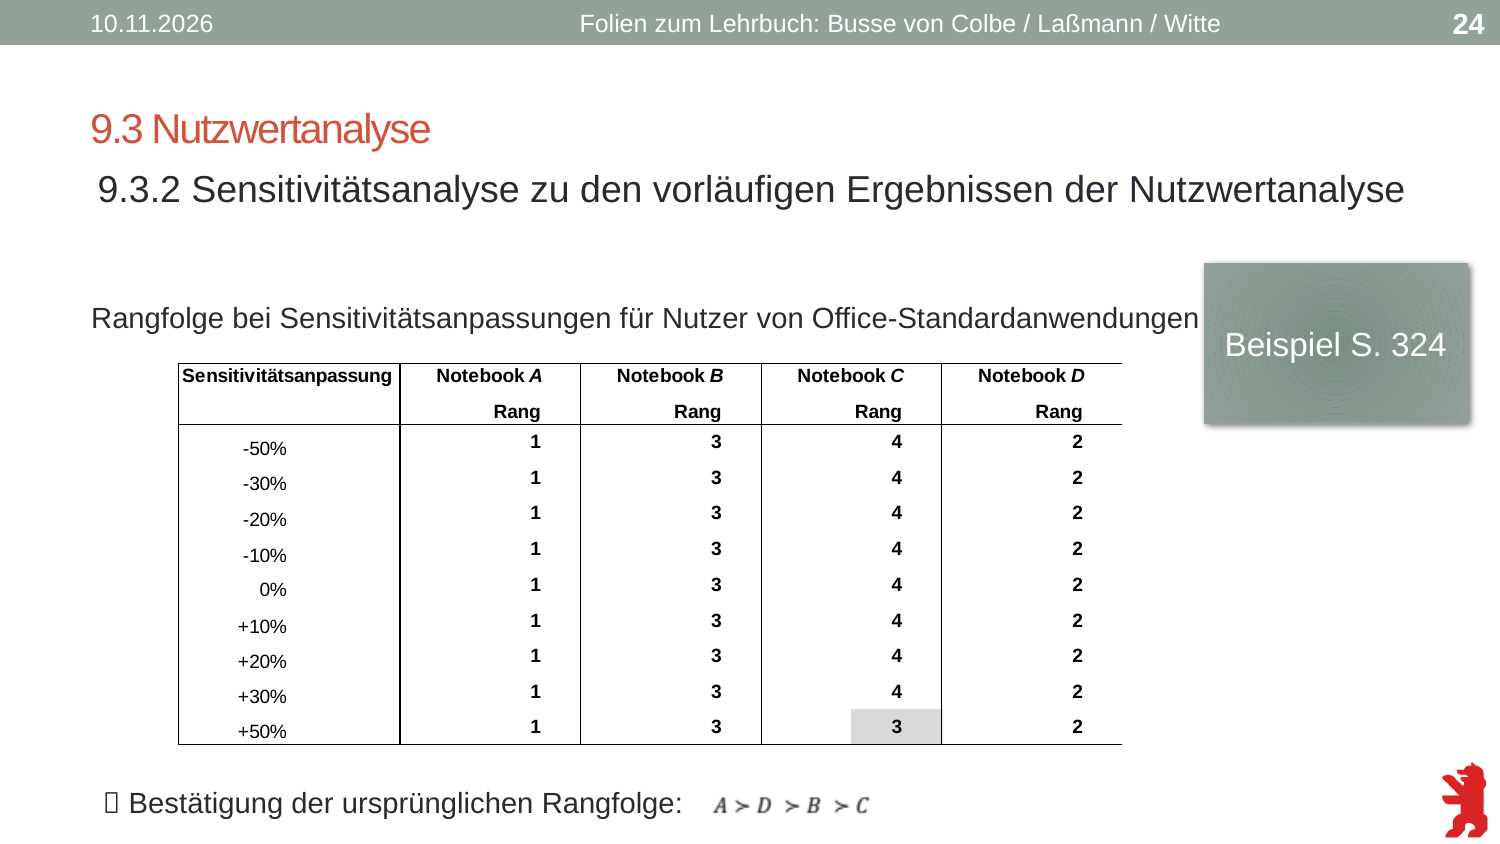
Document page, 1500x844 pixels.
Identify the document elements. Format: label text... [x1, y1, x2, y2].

text_box Rangfolge bei Sensitivitätsanpassungen für Nutzer von Office-Standardanwendungen [76, 291, 1217, 342]
text_box Beispiel S. 324 [1204, 263, 1468, 424]
footer Folien zum Lehrbuch: Busse von Colbe / Laßmann / Witte [562, 2, 1238, 43]
picture [1434, 760, 1500, 844]
text_box 9.3.2 Sensitivitätsanalyse zu den vorläufigen Ergebnissen der Nutzwertanalyse [82, 157, 1421, 217]
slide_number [75, 2, 550, 43]
text_box  Bestätigung der ursprünglichen Rangfolge: [88, 777, 267, 827]
title 9.3 Nutzwertanalyse [75, 65, 1500, 188]
slide_number 24 [1325, 2, 1500, 43]
picture [177, 362, 1323, 844]
